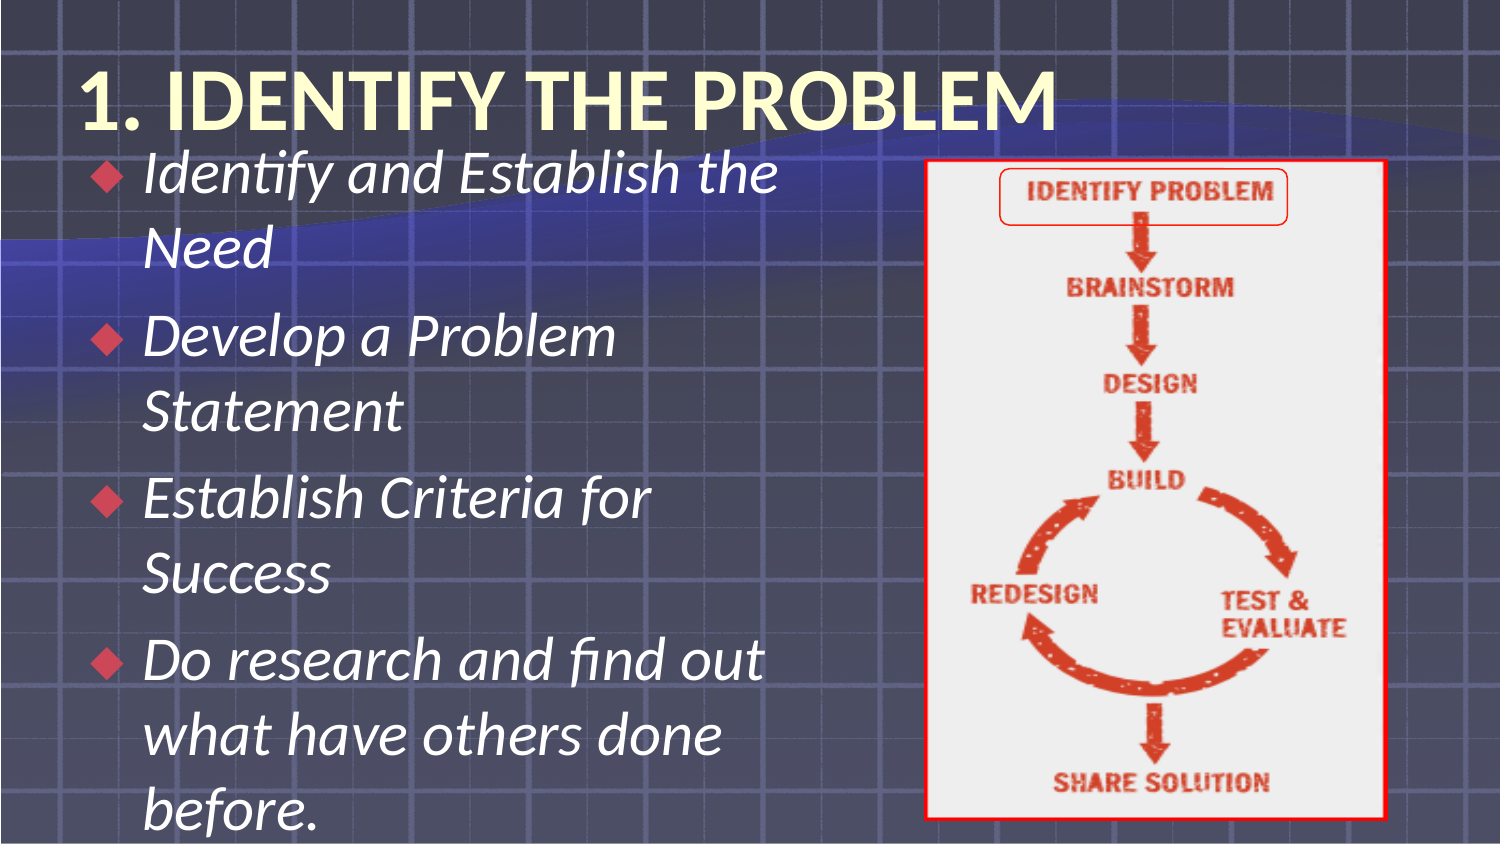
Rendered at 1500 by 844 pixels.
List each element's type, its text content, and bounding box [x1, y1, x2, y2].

list Identify and Establish the Need Develop a Problem Statement Establish Criteria for Success Do research and find out what have others done before. [75, 123, 800, 721]
title 1. IDENTIFY THE PROBLEM [75, 65, 1425, 150]
picture [0, 0, 1500, 844]
